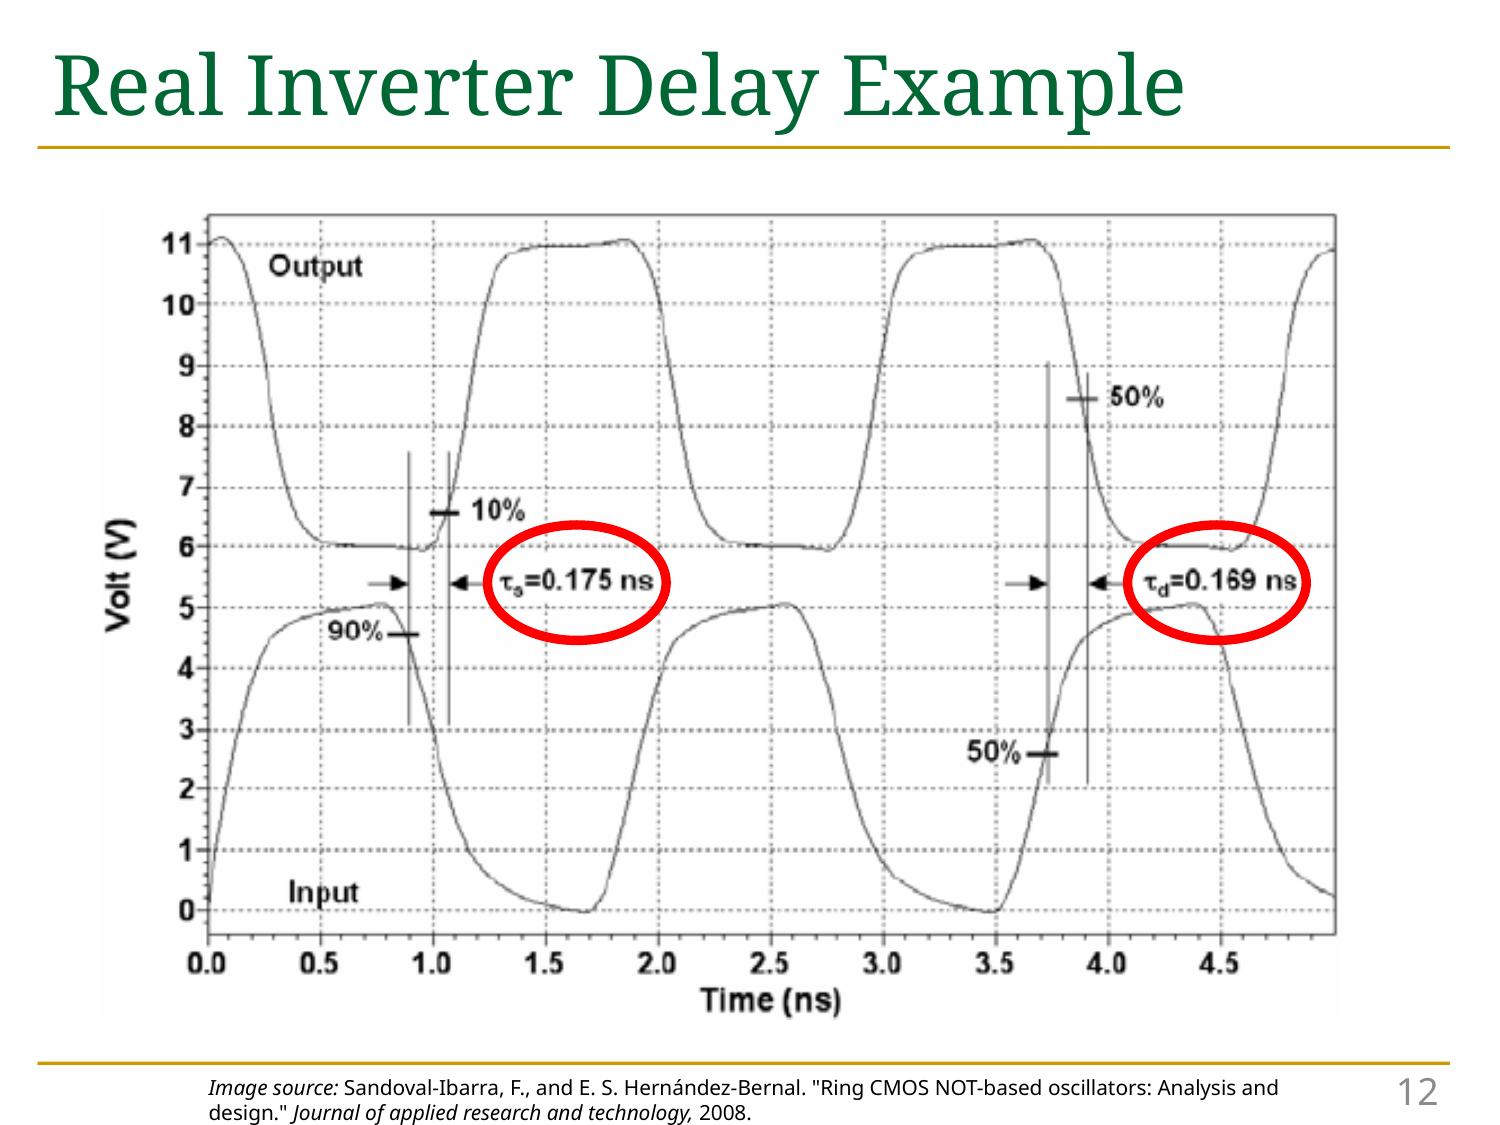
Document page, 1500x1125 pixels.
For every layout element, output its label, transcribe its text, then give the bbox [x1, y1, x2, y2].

picture [99, 203, 1342, 1020]
slide_number 12 [1116, 1063, 1454, 1124]
text_box Image source: Sandoval-Ibarra, F., and E. S. Hernández-Bernal. "Ring CMOS NOT-based oscillators: Analysis and design." Journal of applied research and technology, 2008. [193, 1067, 1307, 1125]
title Real Inverter Delay Example [37, 24, 1450, 200]
